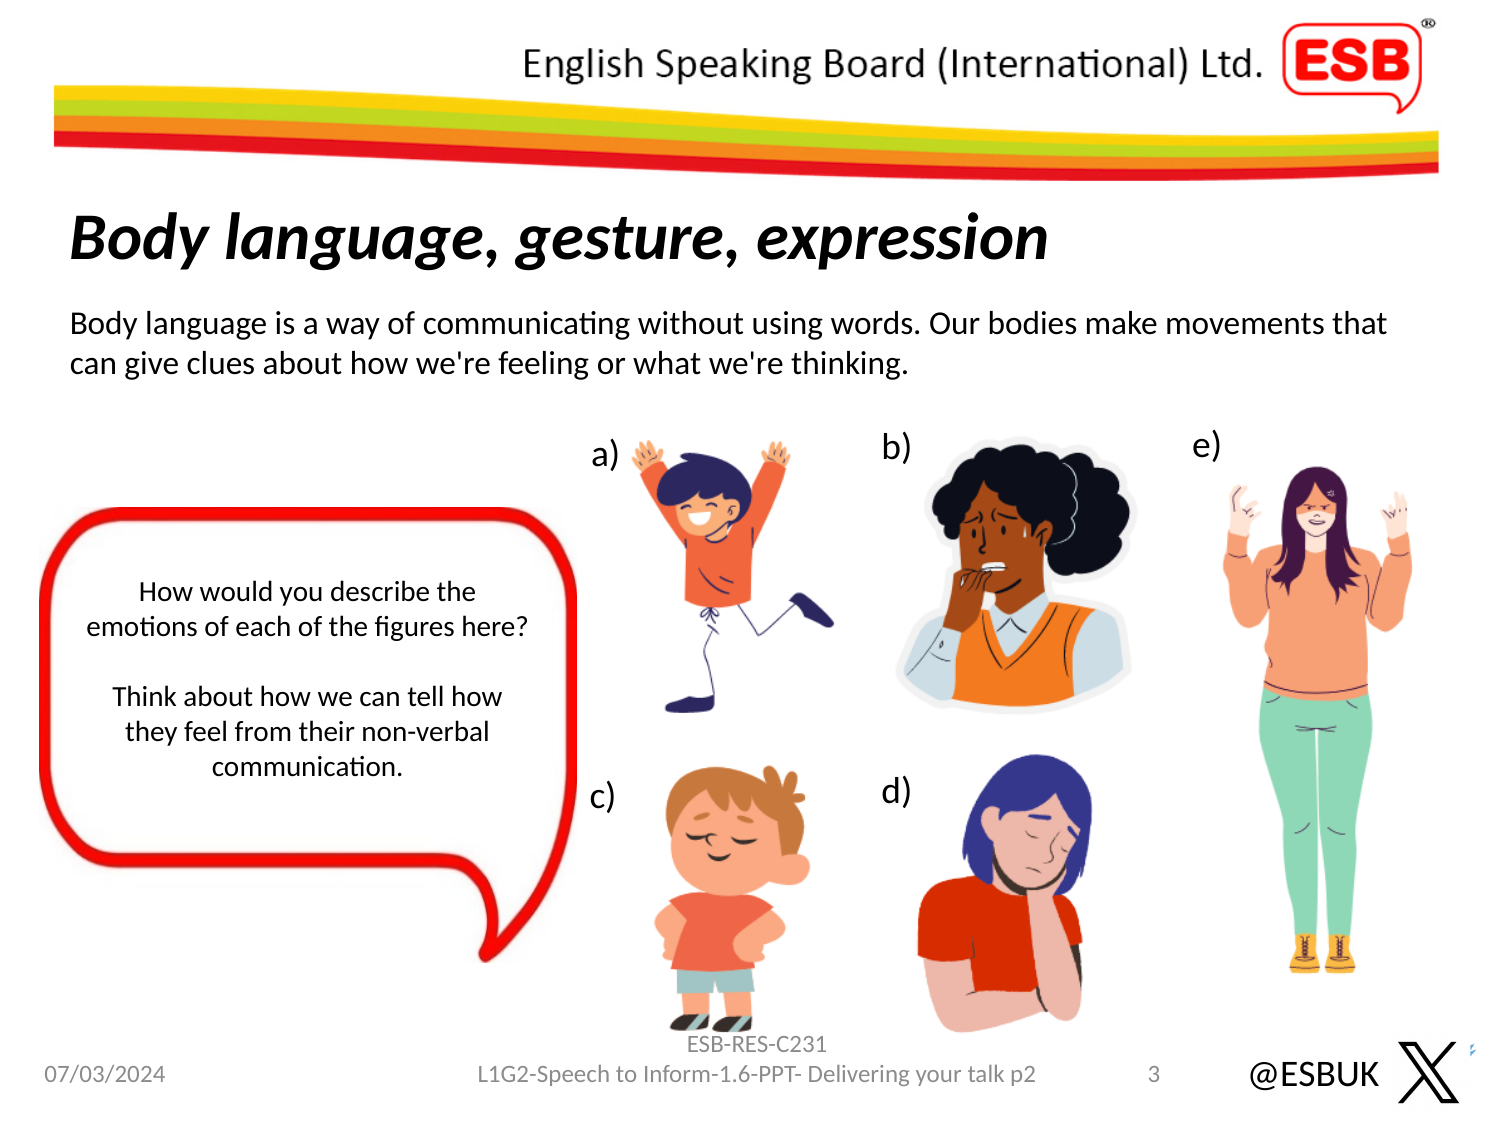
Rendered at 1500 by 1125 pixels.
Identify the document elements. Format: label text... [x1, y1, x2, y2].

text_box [39, 507, 577, 963]
picture [0, 0, 1500, 189]
text_box Body language is a way of communicating without using words. Our bodies make movements that can give clues about how we're feeling or what we're thinking. [55, 294, 1445, 389]
footer ESB-RES-C231 L1G2-Speech to Inform-1.6-PPT- Delivering your talk p2 [404, 1042, 930, 1103]
slide_number 3 [930, 1056, 1176, 1103]
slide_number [29, 1042, 367, 1103]
text_box a) [576, 421, 613, 482]
text_box c) [577, 764, 613, 824]
picture [613, 414, 1476, 1116]
title Body language, gesture, expression [55, 180, 1349, 294]
